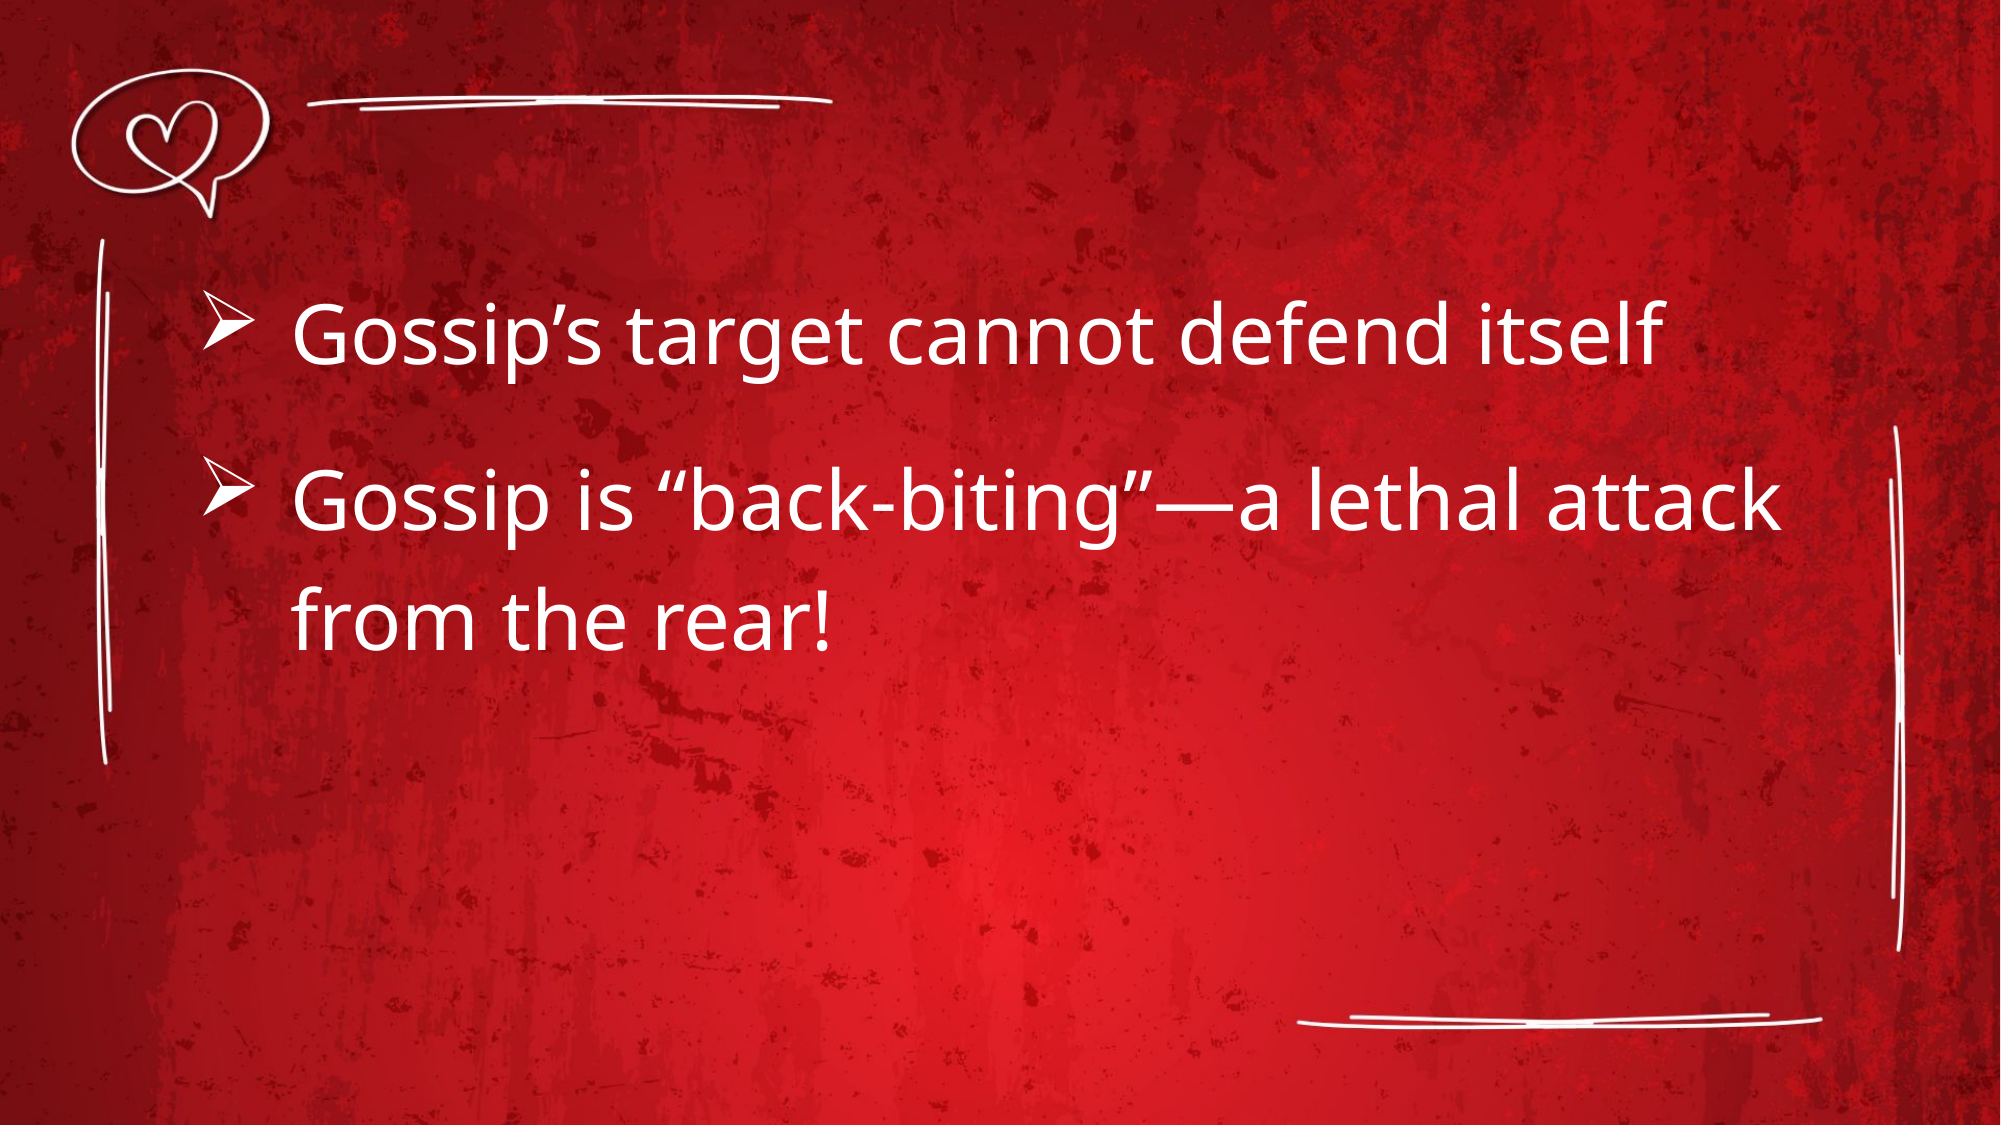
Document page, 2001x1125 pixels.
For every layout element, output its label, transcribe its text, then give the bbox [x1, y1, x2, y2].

list Gossip’s target cannot defend itself Gossip is “back-biting”—a lethal attack from the rear! [181, 192, 1881, 735]
picture [0, 0, 2001, 1125]
